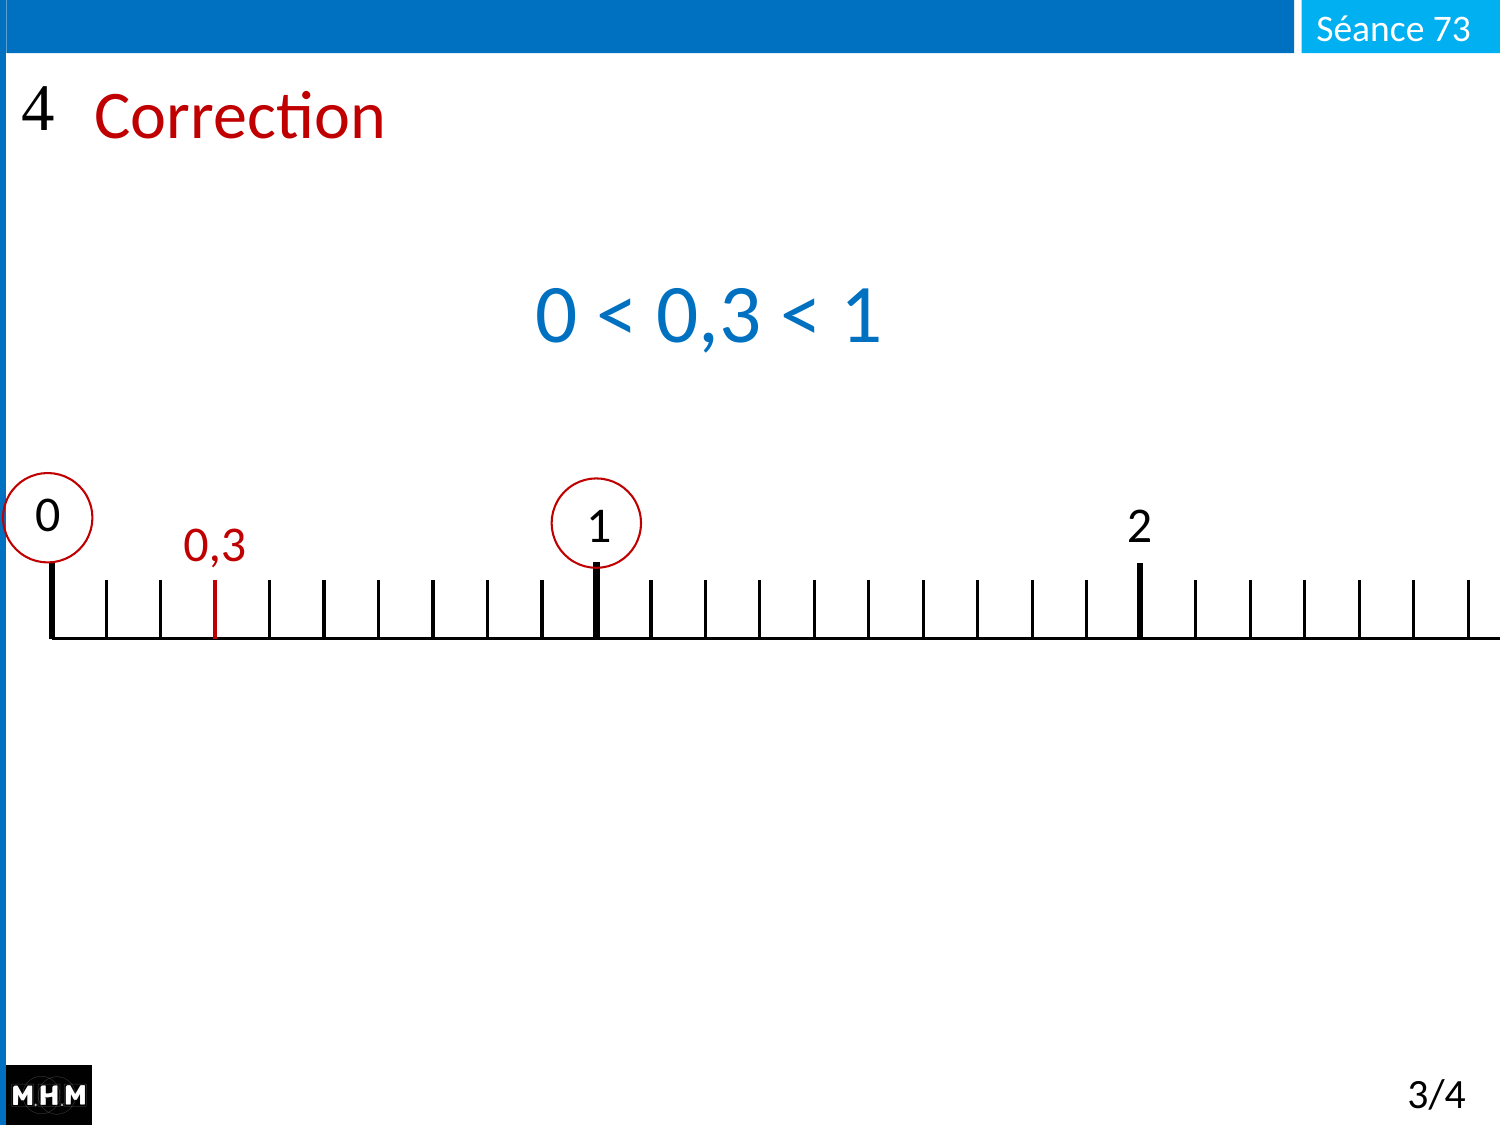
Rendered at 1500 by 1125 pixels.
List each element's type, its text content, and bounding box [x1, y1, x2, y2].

text_box [1, 481, 20, 555]
list 3/4 [1373, 1064, 1500, 1125]
picture [6, 1065, 92, 1125]
text_box … < 1,4 < … [515, 252, 1005, 368]
text_box 0 < 0,3 < 1 [520, 251, 1010, 367]
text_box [20, 474, 1500, 640]
title Correction [79, 71, 1374, 161]
